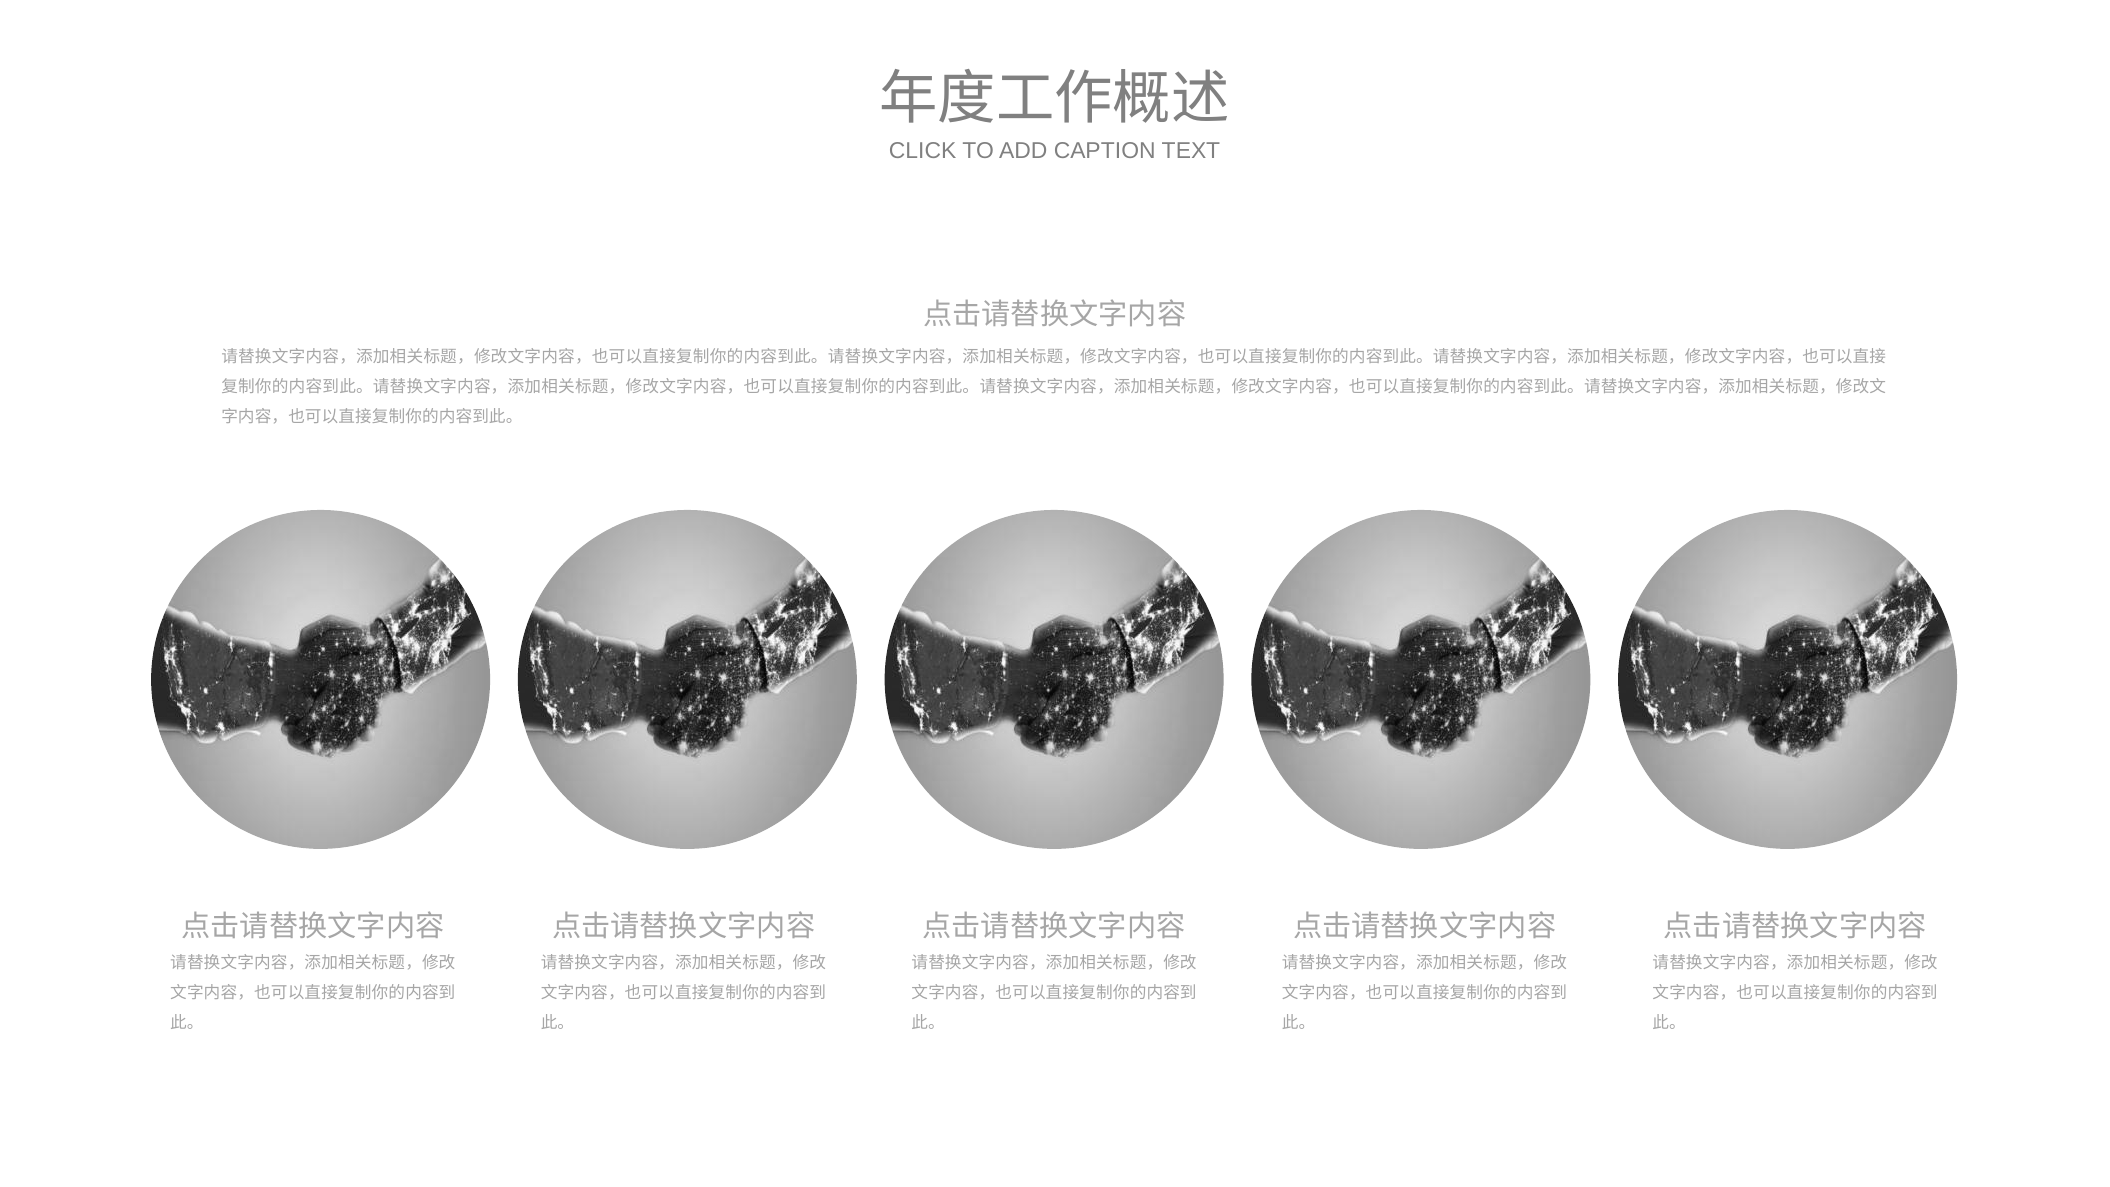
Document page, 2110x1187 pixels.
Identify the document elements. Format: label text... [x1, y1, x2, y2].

text_box 请替换文字内容，添加相关标题，修改文字内容，也可以直接复制你的内容到此。请替换文字内容，添加相关标题，修改文字内容，也可以直接复制你的内容到此。请替换文字内容，添加相关标题，修改文字内容，也可以直接复制你的内容到此。请替换文字内容，添加相关标题，修改文字内容，也可以直接复制你的内容到此。请替换文字内容，添加相关标题，修改文字内容，也可以直接复制你的内容到此。请替换文字内容，添加相关标题，修改文字内容，也可以直接复制你的内容到此。 [221, 336, 1888, 426]
text_box 点击请替换文字内容 请替换文字内容，添加相关标题，修改文字内容，也可以直接复制你的内容到此。 [170, 906, 456, 1032]
text_box 年度工作概述 [865, 60, 1245, 131]
text_box 点击请替换文字内容 [913, 278, 1196, 331]
text_box [1617, 508, 1959, 850]
text_box 点击请替换文字内容 请替换文字内容，添加相关标题，修改文字内容，也可以直接复制你的内容到此。 [1281, 906, 1568, 1032]
text_box 点击请替换文字内容 请替换文字内容，添加相关标题，修改文字内容，也可以直接复制你的内容到此。 [1652, 906, 1939, 1032]
text_box [516, 508, 858, 850]
text_box CLICK TO ADD CAPTION TEXT [865, 135, 1245, 163]
text_box [1250, 508, 1592, 850]
text_box [150, 508, 492, 850]
text_box 点击请替换文字内容 请替换文字内容，添加相关标题，修改文字内容，也可以直接复制你的内容到此。 [911, 906, 1197, 1032]
text_box [883, 508, 1225, 850]
text_box 点击请替换文字内容 请替换文字内容，添加相关标题，修改文字内容，也可以直接复制你的内容到此。 [540, 906, 827, 1032]
